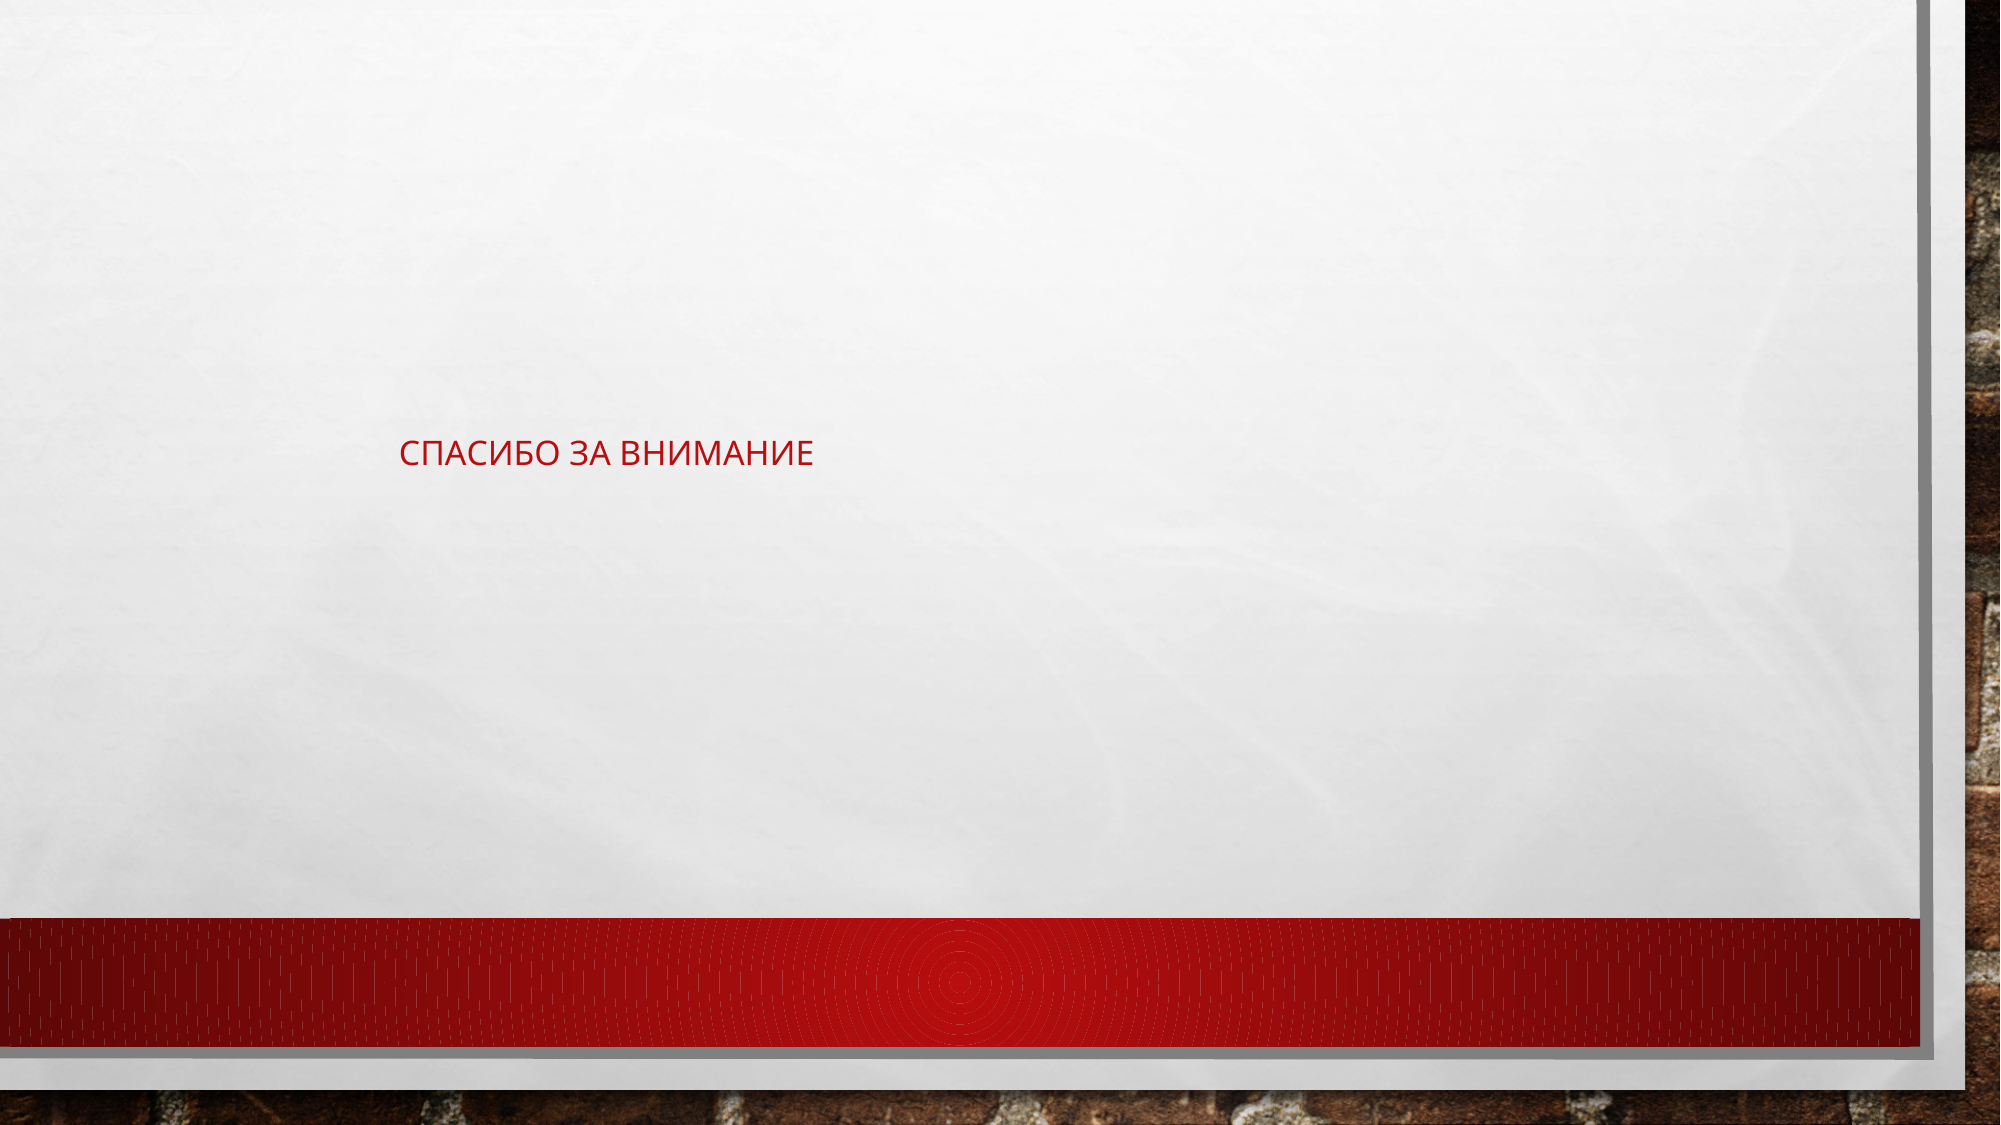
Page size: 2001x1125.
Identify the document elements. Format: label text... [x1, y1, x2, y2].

title Спасибо за внимание [384, 428, 1539, 481]
picture [0, 0, 2000, 1125]
